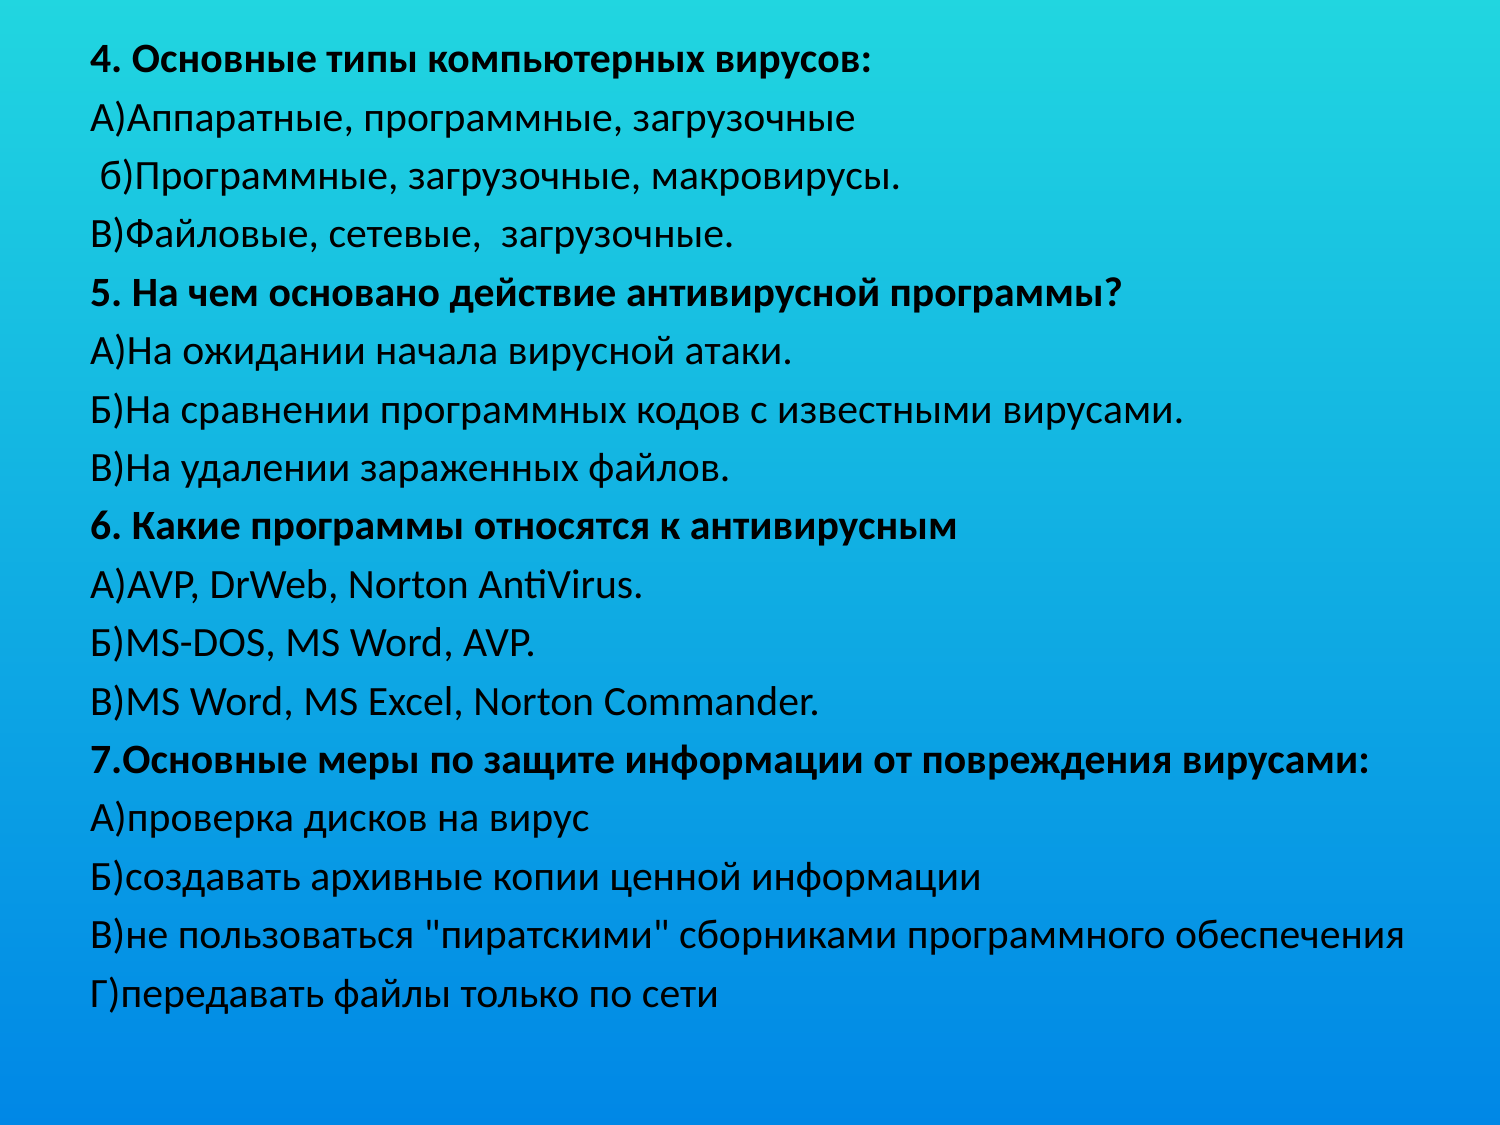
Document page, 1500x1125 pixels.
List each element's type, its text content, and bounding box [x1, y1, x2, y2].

list 4. Основные типы компьютерных вирусов: А)Аппаратные, программные, загрузочные б)Программные, загрузочные, макровирусы. В)Файловые, сетевые, загрузочные. 5. На чем основано действие антивирусной программы? А)На ожидании начала вирусной атаки. Б)На сравнении программных кодов с известными вирусами. В)На удалении зараженных файлов. 6. Какие программы относятся к антивирусным А)AVP, DrWeb, Norton AntiVirus. Б)MS-DOS, MS Word, AVP. В)MS Word, MS Excel, Norton Commander. 7.Основные меры по защите информации от повреждения вирусами: А)проверка дисков на вирус Б)создавать архивные копии ценной информации В)не пользоваться "пиратскими" сборниками программного обеспечения Г)передавать файлы только по сети [75, 23, 1425, 1090]
